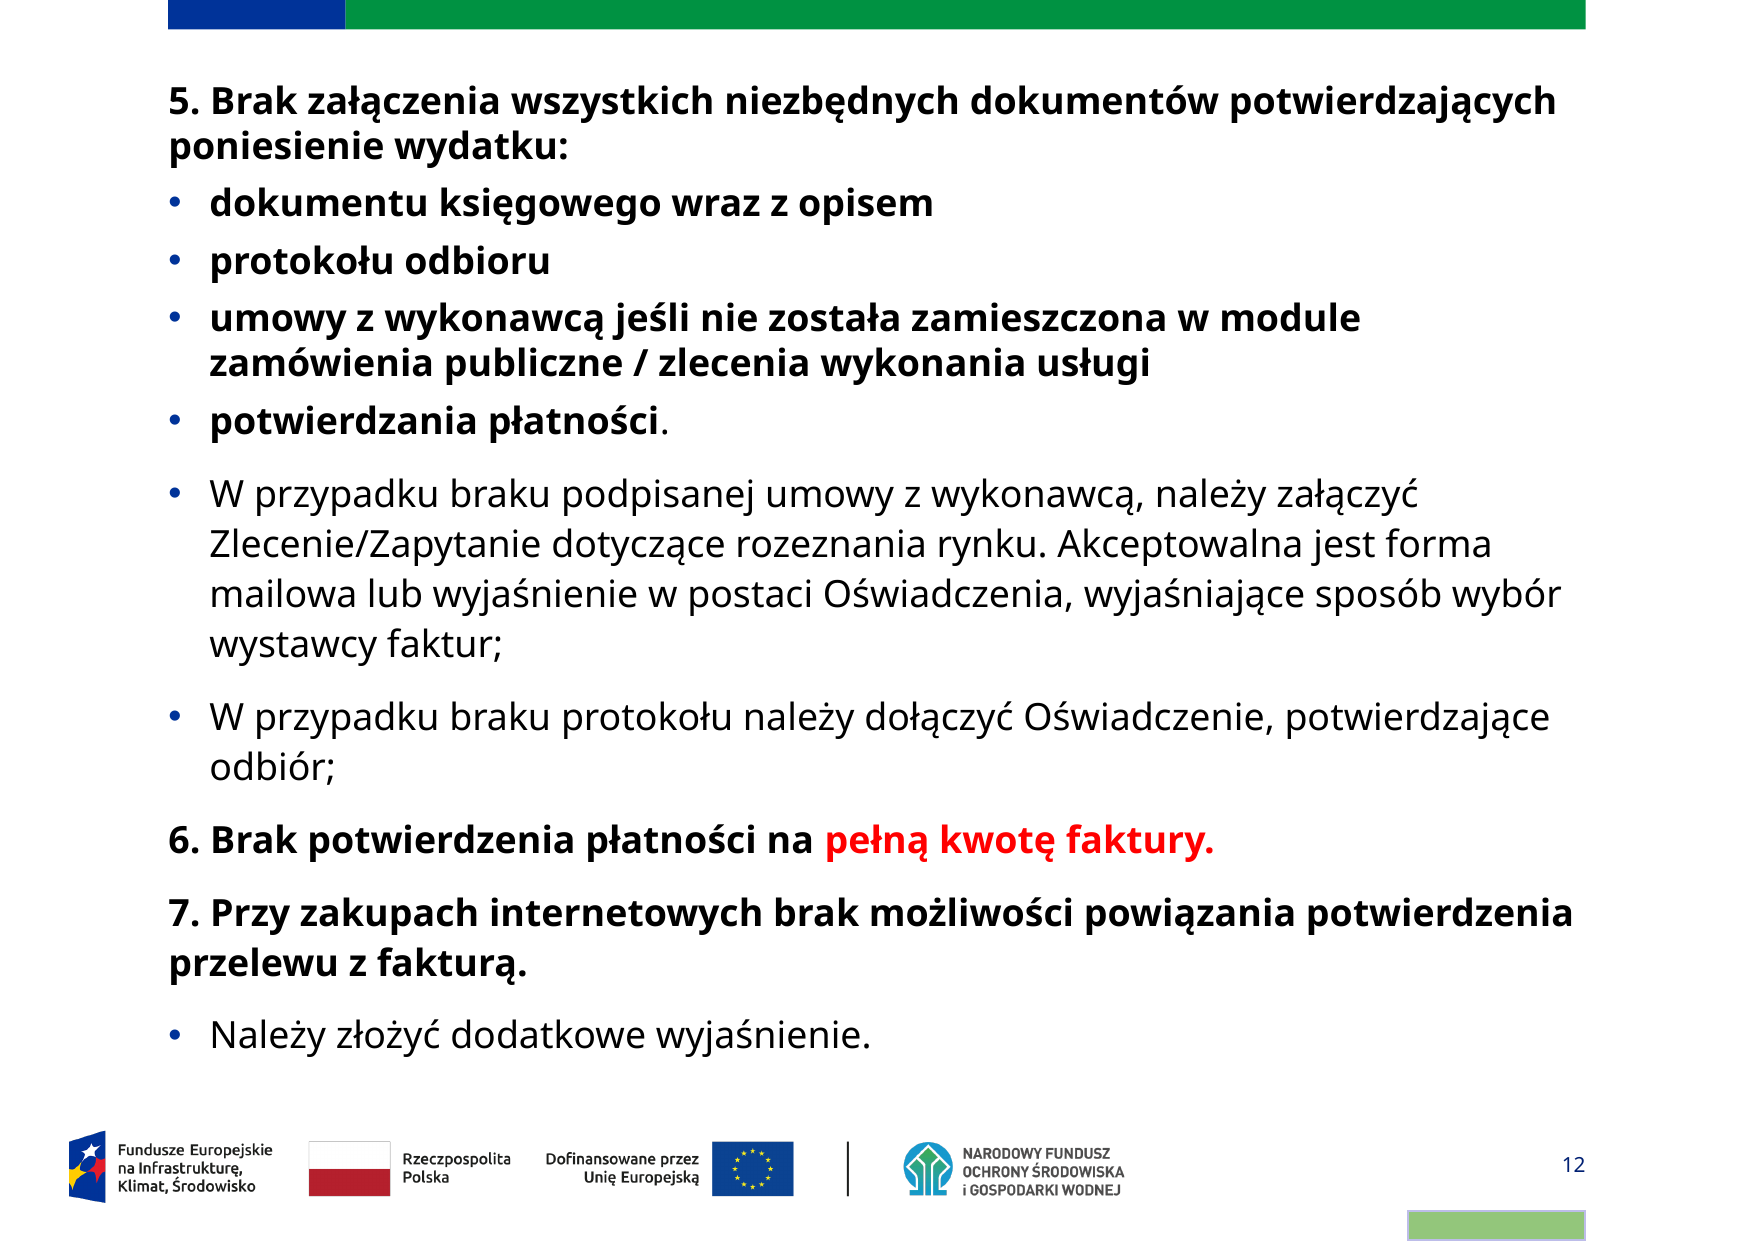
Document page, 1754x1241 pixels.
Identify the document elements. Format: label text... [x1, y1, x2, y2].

list 5. Brak załączenia wszystkich niezbędnych dokumentów potwierdzających poniesienie wydatku: dokumentu księgowego wraz z opisem protokołu odbioru umowy z wykonawcą jeśli nie została zamieszczona w module zamówienia publiczne / zlecenia wykonania usługi potwierdzania płatności. W przypadku braku podpisanej umowy z wykonawcą, należy załączyć Zlecenie/Zapytanie dotyczące rozeznania rynku. Akceptowalna jest forma mailowa lub wyjaśnienie w postaci Oświadczenia, wyjaśniające sposób wybór wystawcy faktur; W przypadku braku protokołu należy dołączyć Oświadczenie, potwierdzające odbiór; 6. Brak potwierdzenia płatności na pełną kwotę faktury. 7. Przy zakupach internetowych brak możliwości powiązania potwierdzenia przelewu z fakturą. Należy złożyć dodatkowe wyjaśnienie. [168, 76, 1586, 1093]
slide_number 12 [1408, 1151, 1586, 1181]
picture [49, 1112, 1143, 1221]
